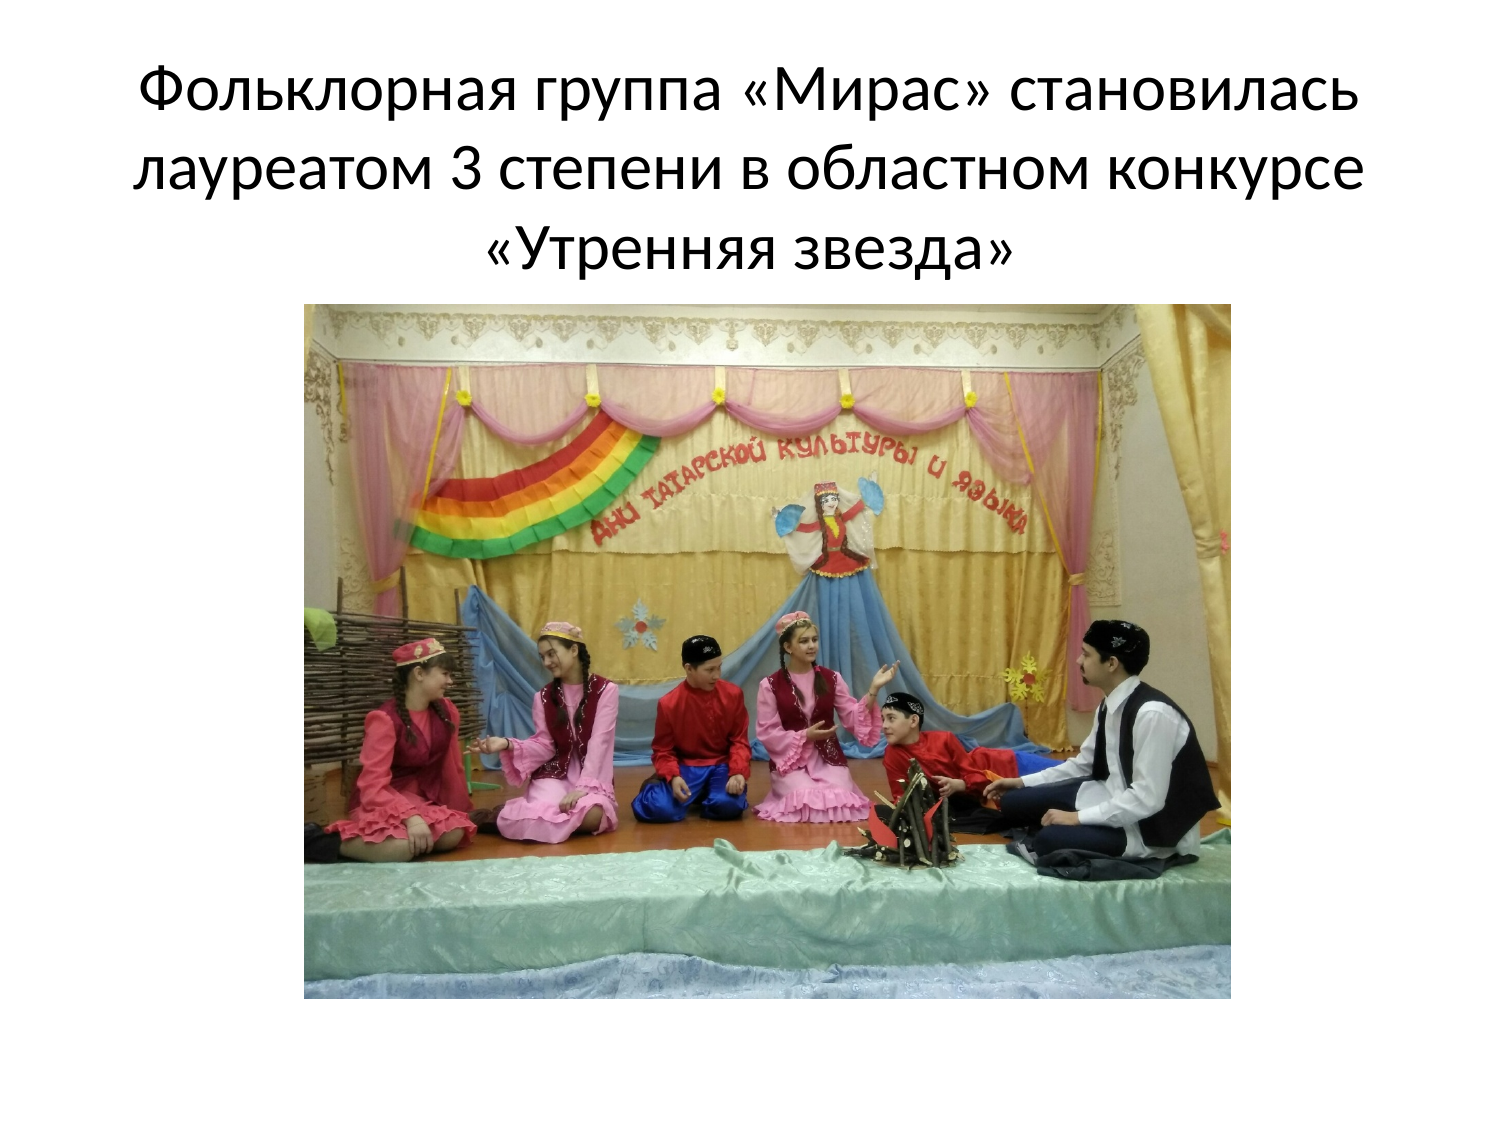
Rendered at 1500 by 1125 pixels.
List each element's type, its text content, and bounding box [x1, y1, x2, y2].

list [304, 304, 1231, 1000]
title Фольклорная группа «Мирас» становилась лауреатом 3 степени в областном конкурсе «Утренняя звезда» [75, 45, 1425, 282]
